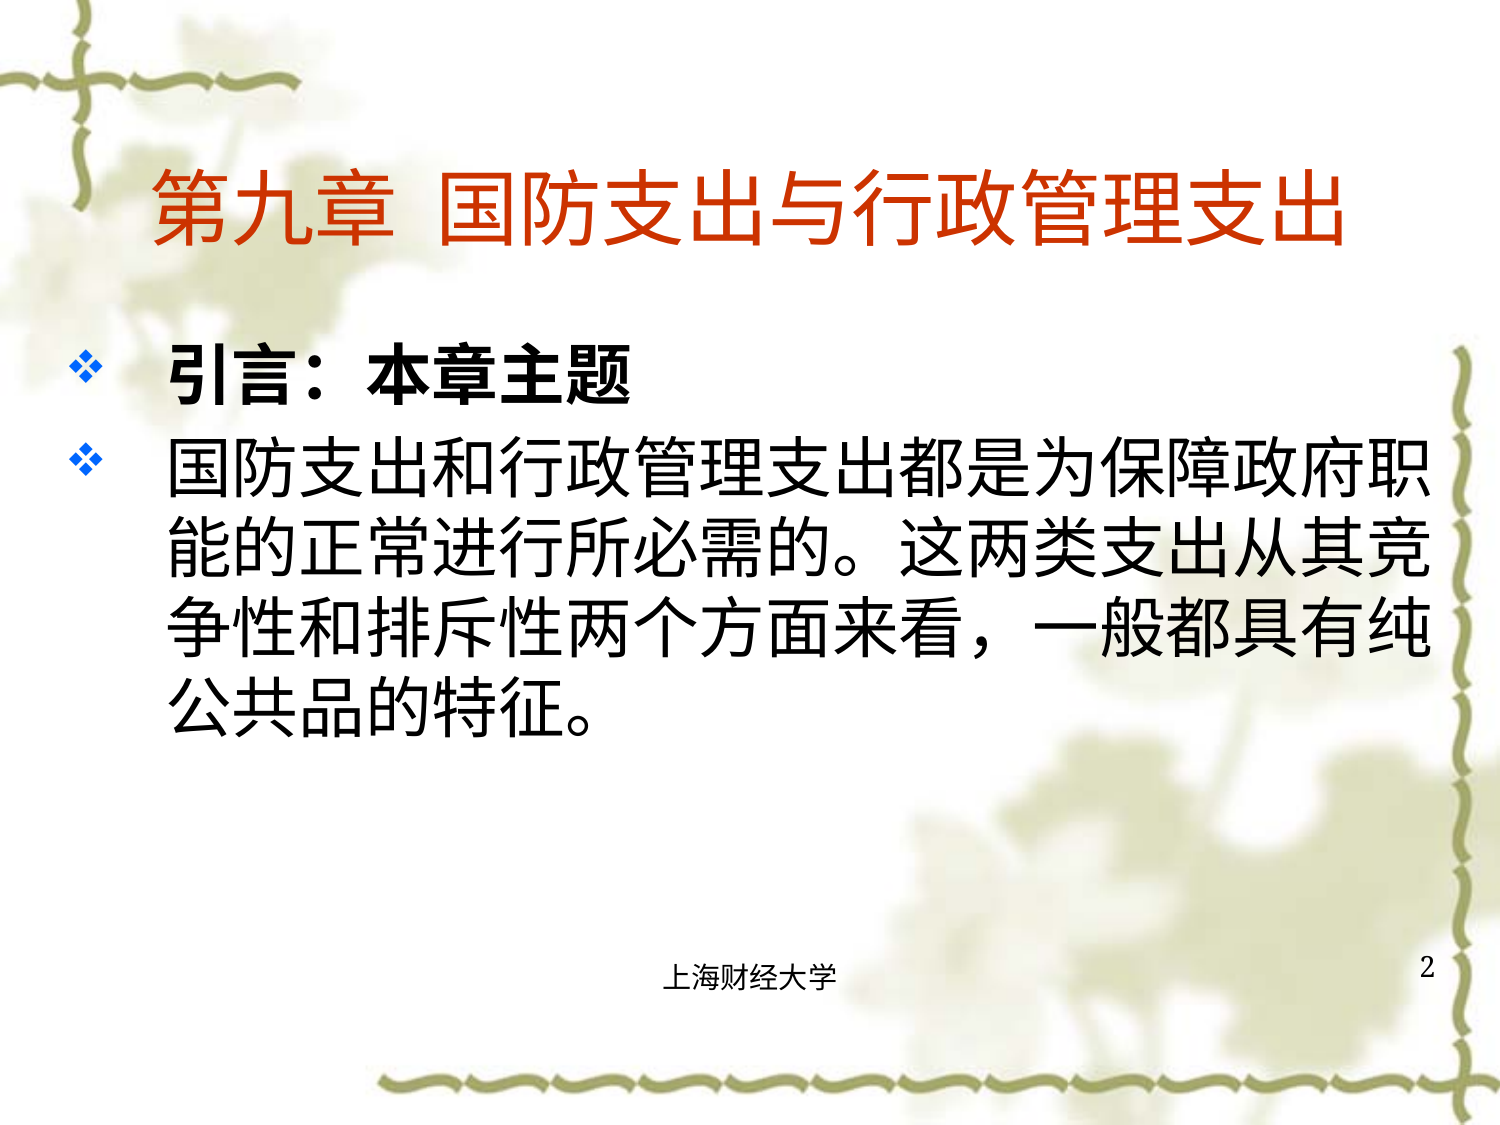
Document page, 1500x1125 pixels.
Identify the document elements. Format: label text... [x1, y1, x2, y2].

picture [0, 0, 1500, 1125]
slide_number 2 [1074, 940, 1451, 1066]
title 第九章 国防支出与行政管理支出 [49, 112, 1451, 301]
list 引言：本章主题 国防支出和行政管理支出都是为保障政府职能的正常进行所必需的。这两类支出从其竞争性和排斥性两个方面来看，一般都具有纯公共品的特征。 [49, 324, 1452, 963]
footer 上海财经大学 [512, 952, 988, 1066]
